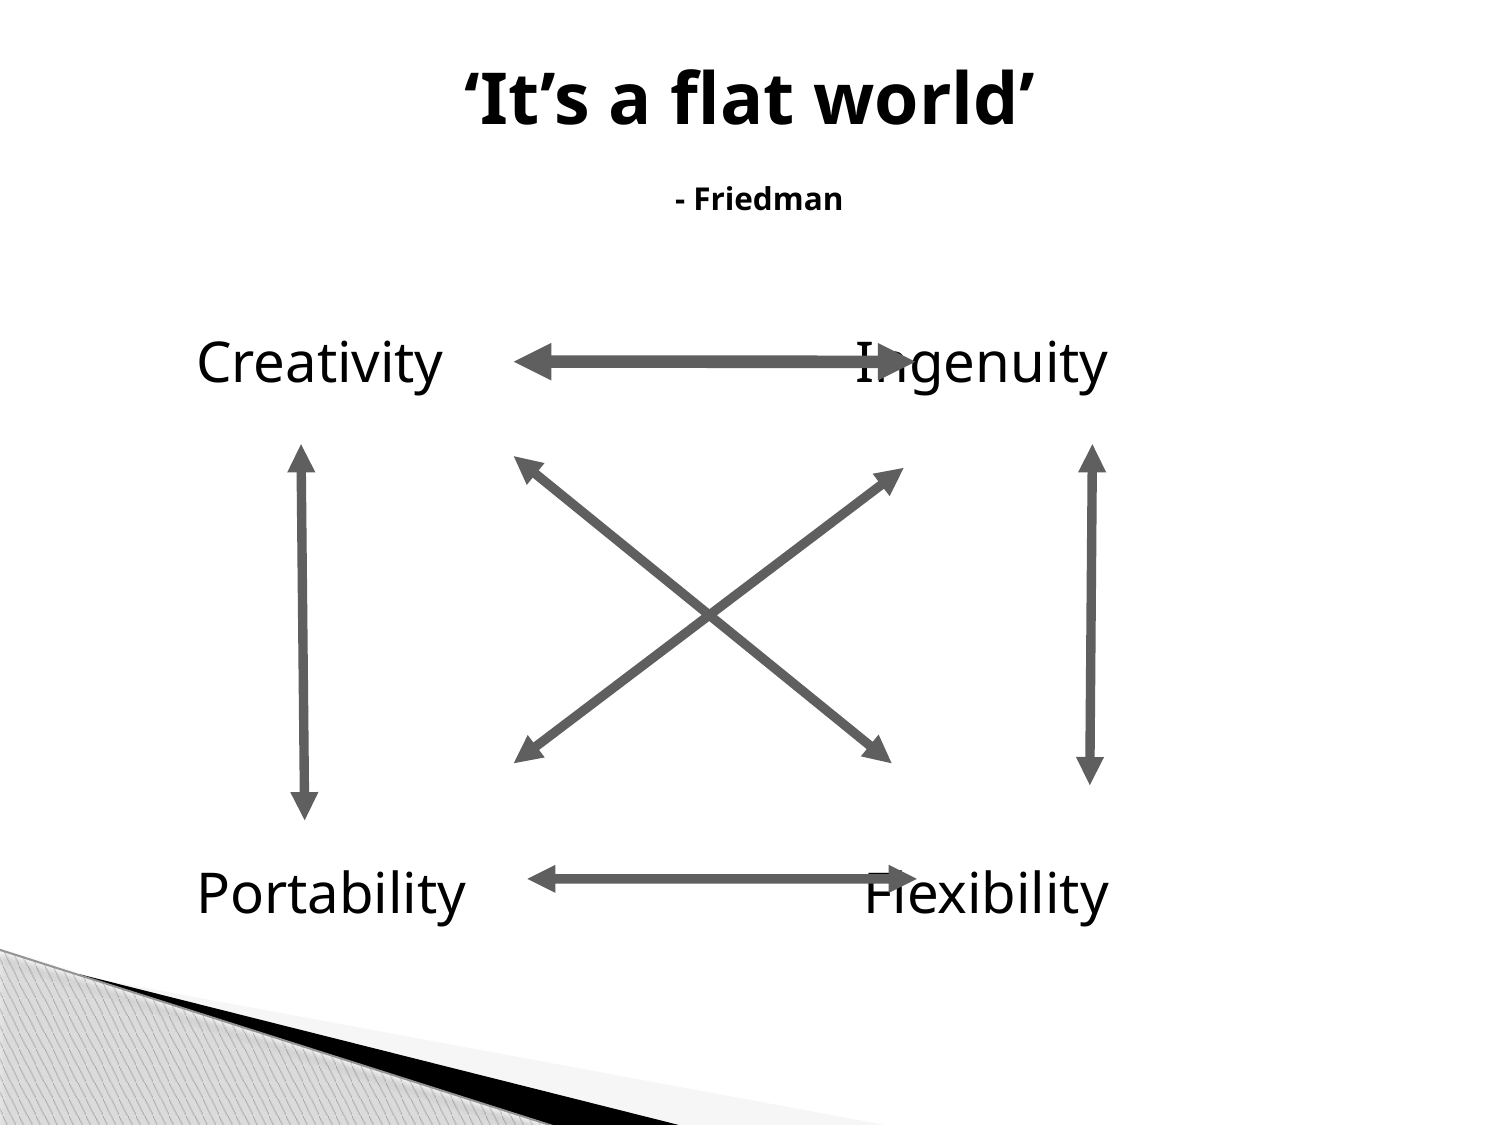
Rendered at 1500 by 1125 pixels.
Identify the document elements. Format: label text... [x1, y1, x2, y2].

text_box [513, 355, 916, 368]
list Creativity Ingenuity Portability Flexibility [75, 243, 1425, 986]
title ‘It’s a flat world’ - Friedman [75, 45, 1425, 233]
text_box [513, 615, 709, 764]
text_box [294, 444, 311, 821]
text_box [527, 872, 917, 886]
text_box [513, 456, 892, 764]
text_box [1083, 444, 1099, 786]
text_box [710, 467, 904, 615]
